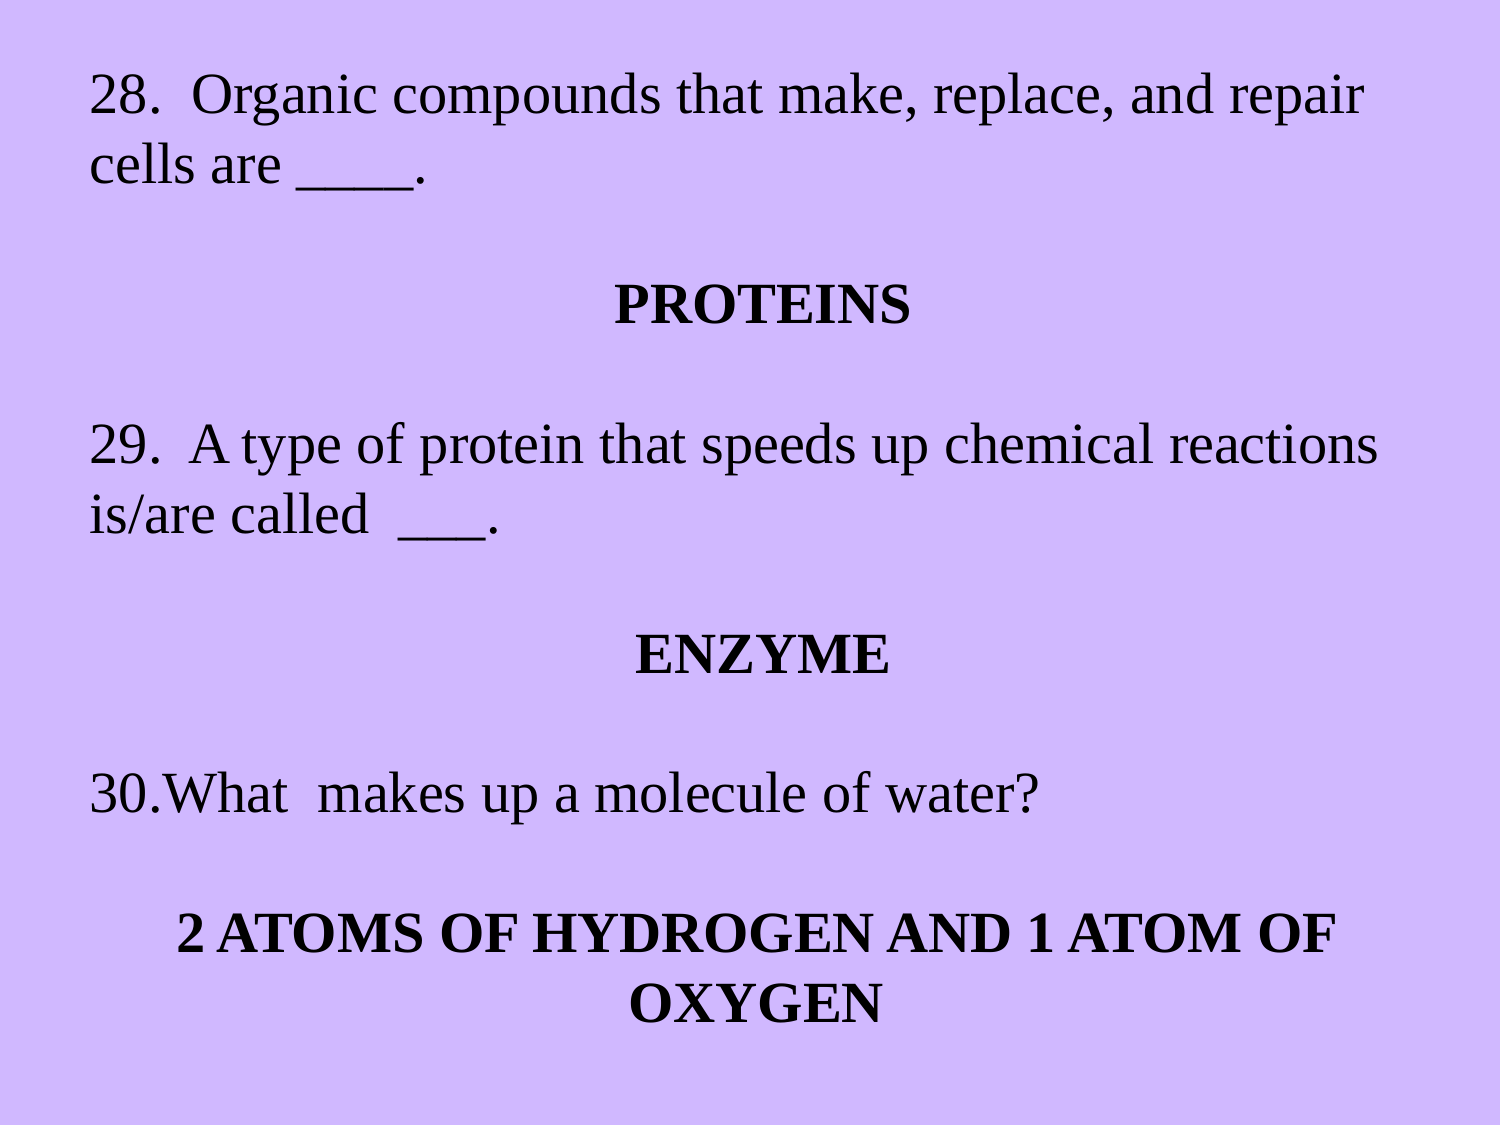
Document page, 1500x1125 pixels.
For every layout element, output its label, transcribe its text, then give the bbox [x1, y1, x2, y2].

text_box 28. Organic compounds that make, replace, and repair cells are ____. PROTEINS 29. A type of protein that speeds up chemical reactions is/are called ___. ENZYME What makes up a molecule of water? 2 ATOMS OF HYDROGEN AND 1 ATOM OF OXYGEN [74, 47, 1438, 1042]
